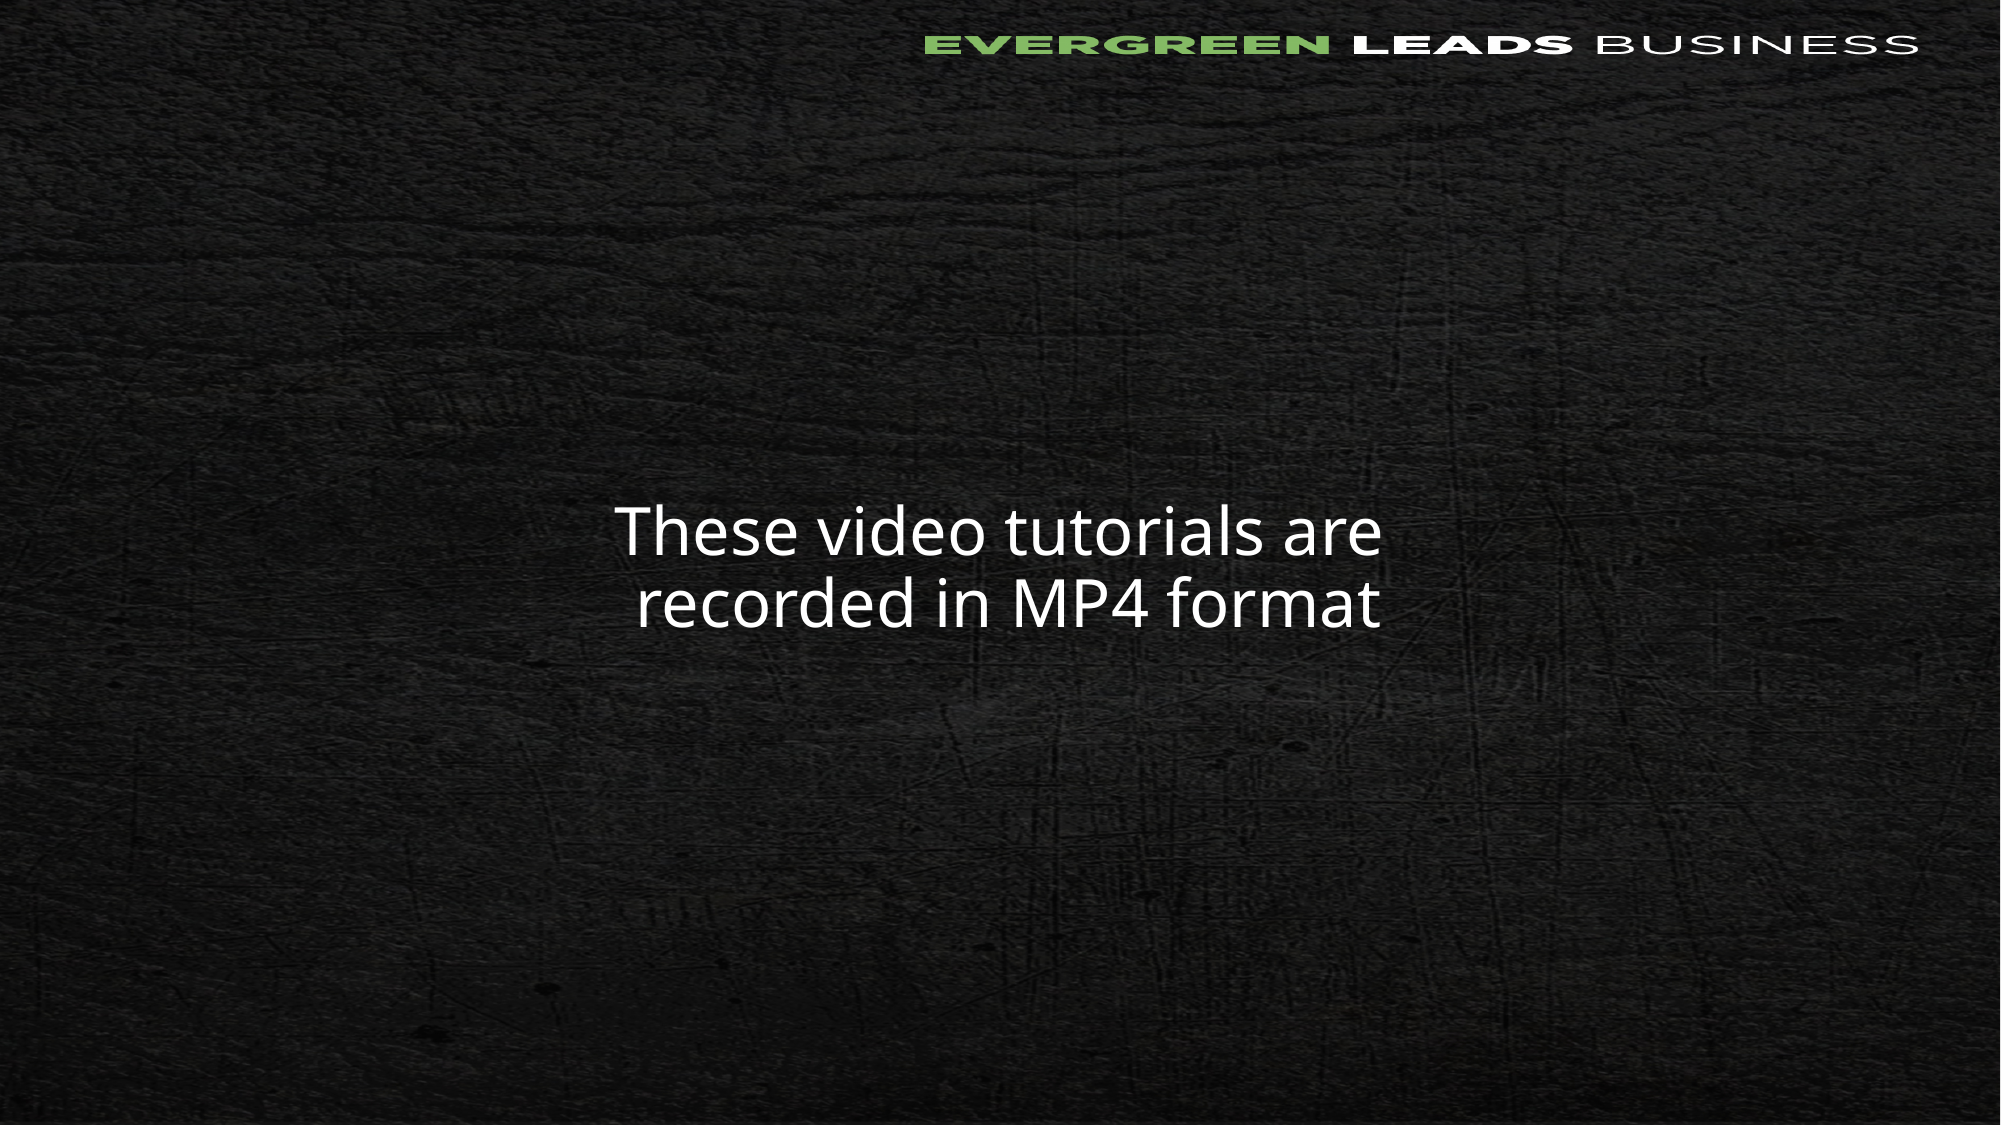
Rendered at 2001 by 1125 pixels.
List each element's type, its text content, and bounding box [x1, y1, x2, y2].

title These video tutorials are recorded in MP4 format [249, 475, 1750, 650]
picture [0, 0, 2001, 1125]
